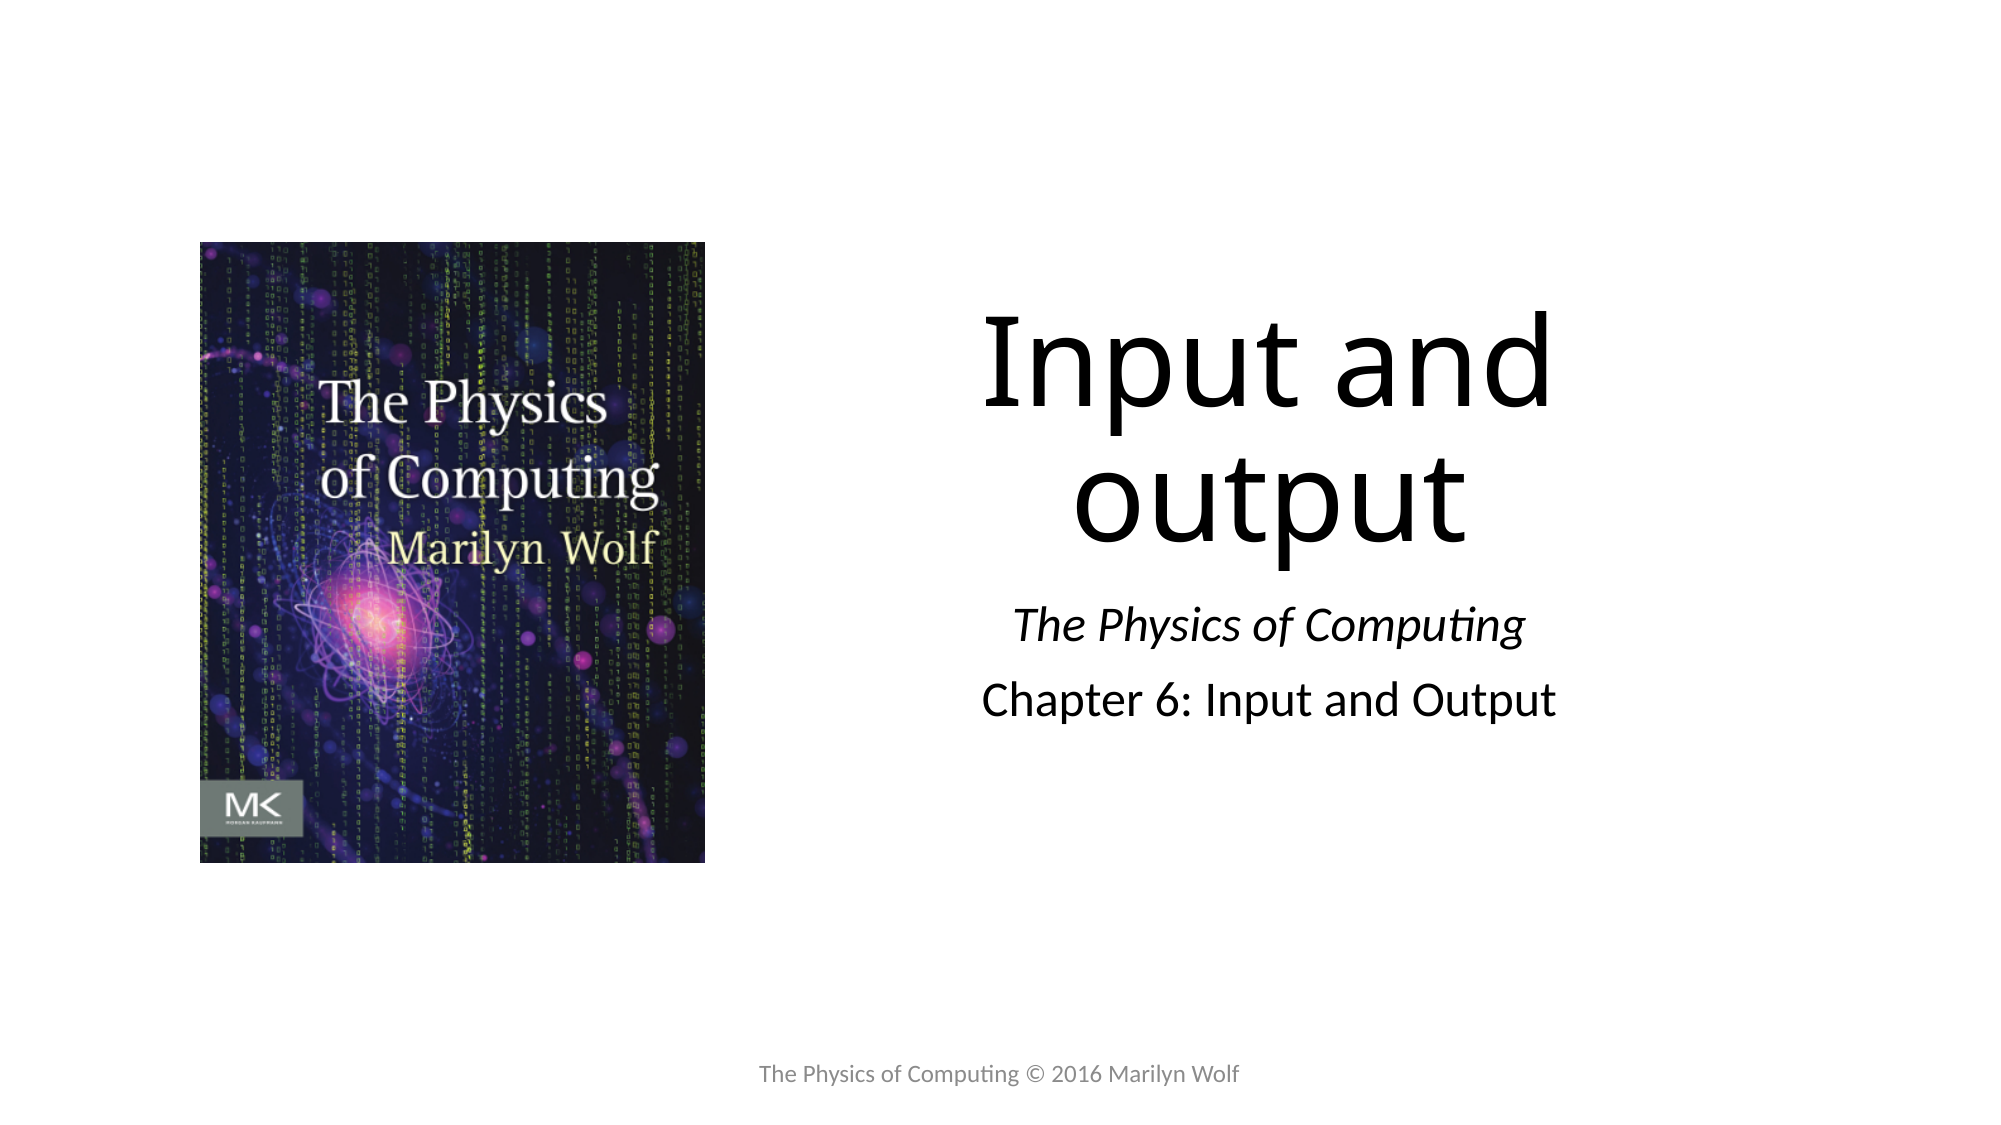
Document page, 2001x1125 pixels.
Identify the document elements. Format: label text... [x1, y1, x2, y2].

footer The Physics of Computing © 2016 Marilyn Wolf [662, 1042, 1338, 1103]
subtitle The Physics of Computing Chapter 6: Input and Output [788, 590, 1750, 863]
picture [200, 242, 705, 863]
title Input and output [788, 184, 1750, 576]
